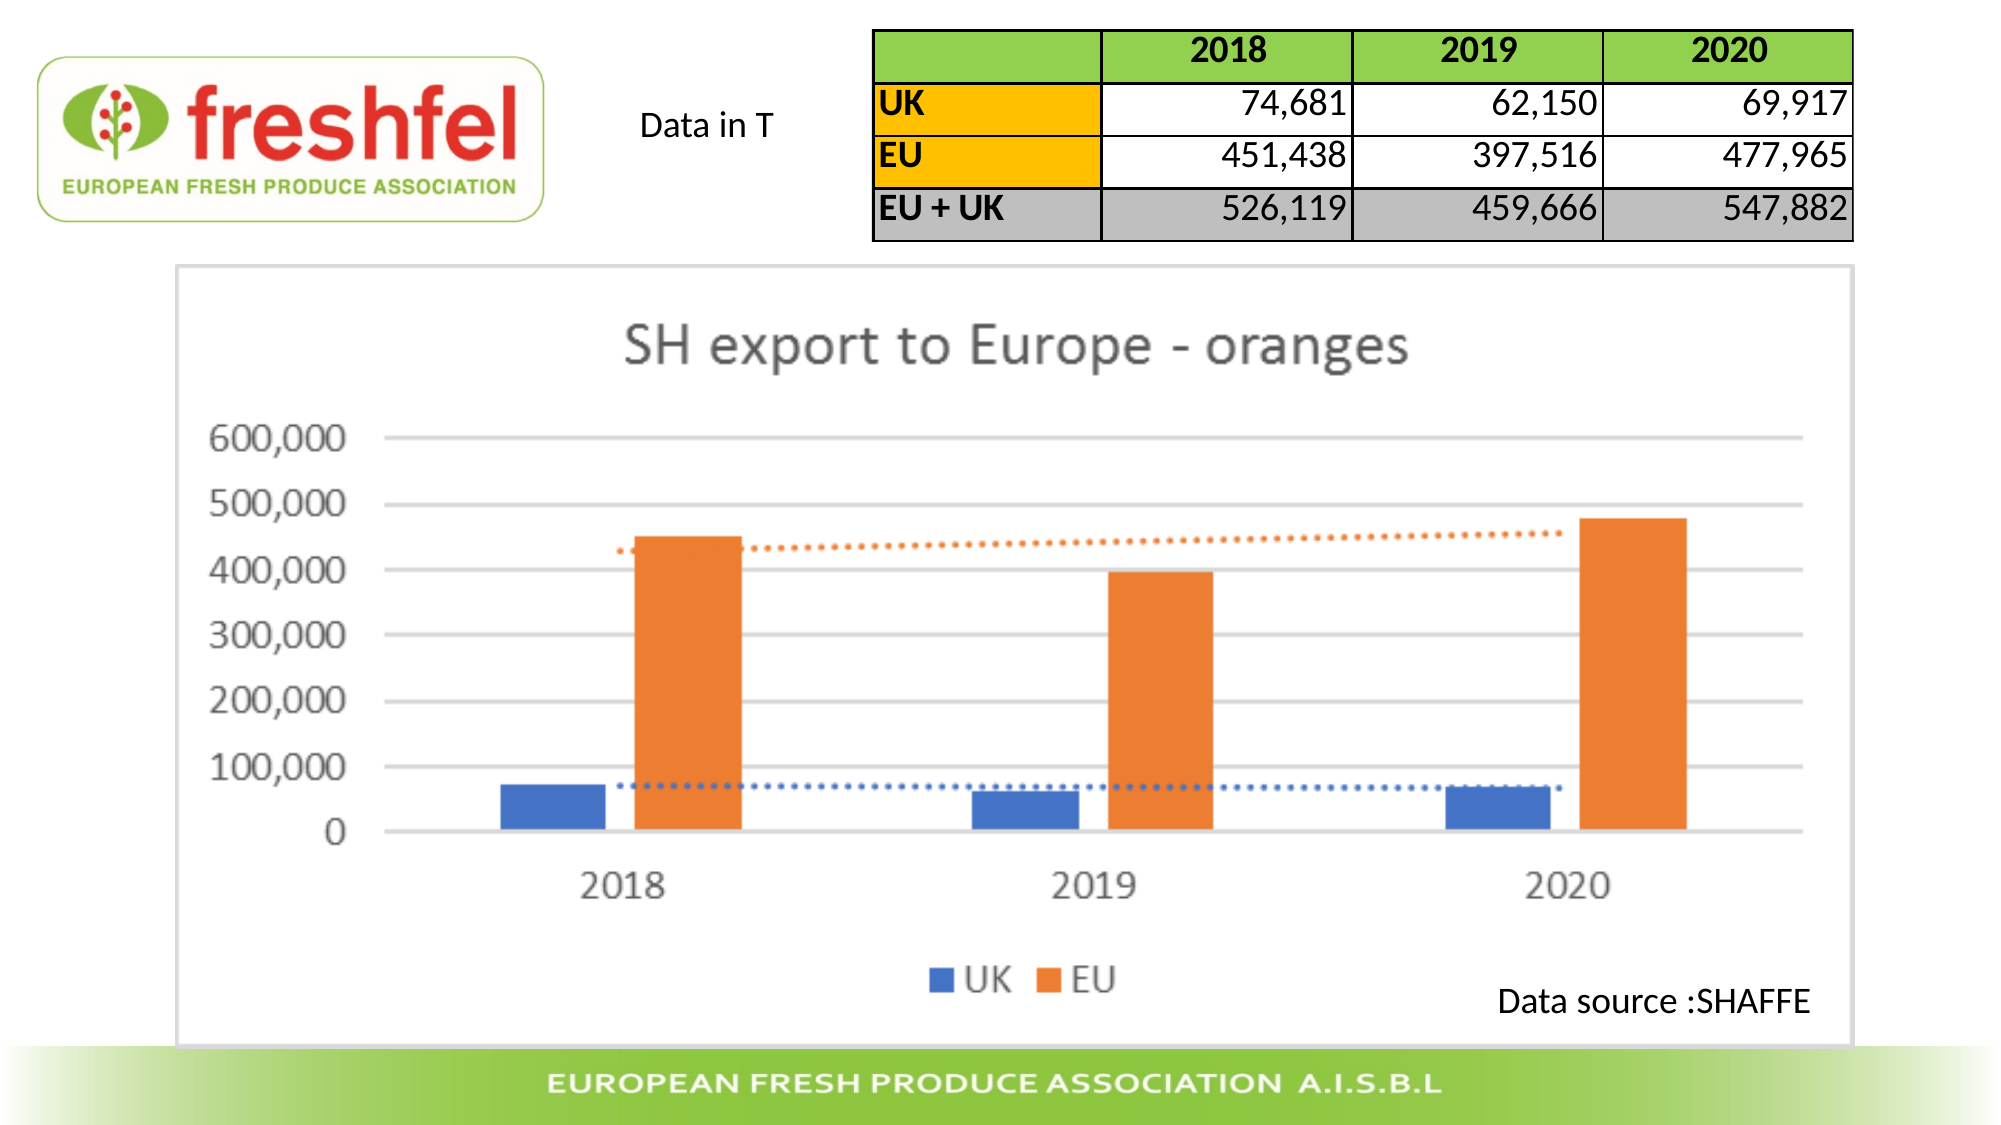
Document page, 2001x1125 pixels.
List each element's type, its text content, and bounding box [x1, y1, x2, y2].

picture [871, 29, 1856, 243]
text_box Data in T [625, 92, 814, 152]
picture [0, 263, 2000, 1125]
picture [35, 55, 545, 223]
